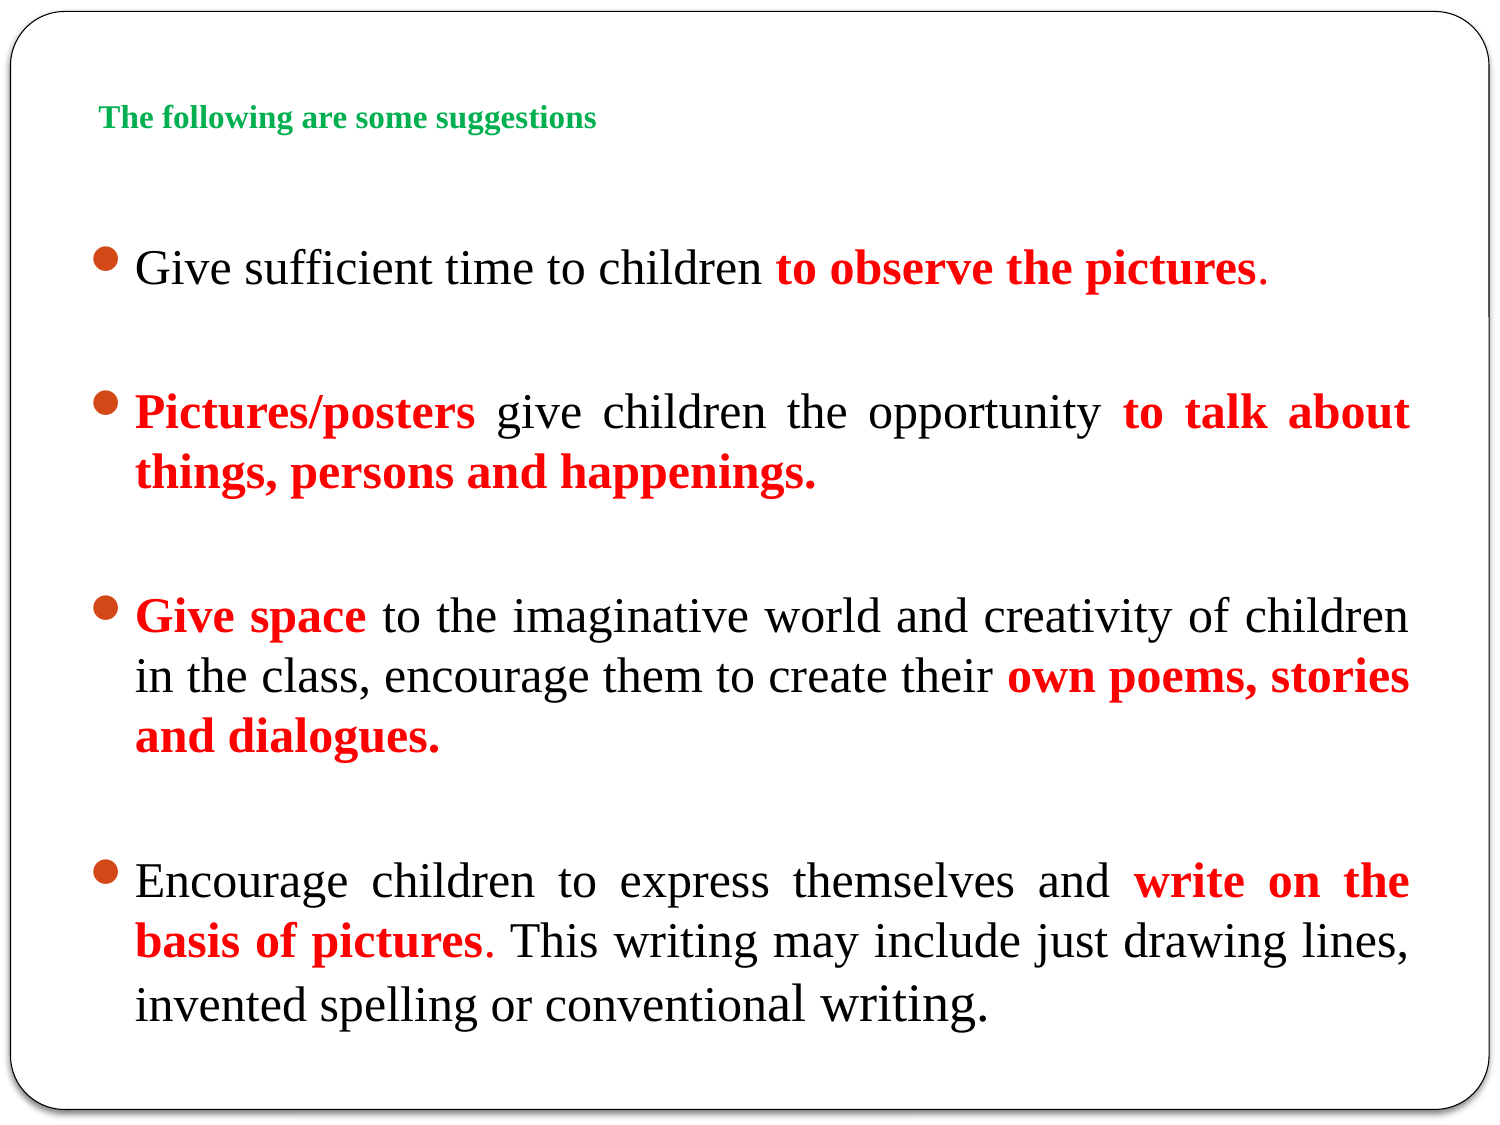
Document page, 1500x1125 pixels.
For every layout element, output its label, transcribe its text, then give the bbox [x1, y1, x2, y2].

title The following are some suggestions [75, 45, 1425, 149]
list Give sufficient time to children to observe the pictures. Pictures/posters give children the opportunity to talk about things, persons and happenings. Give space to the imaginative world and creativity of children in the class, encourage them to create their own poems, stories and dialogues. Encourage children to express themselves and write on the basis of pictures. This writing may include just drawing lines, invented spelling or conventional writing. [75, 149, 1425, 1050]
